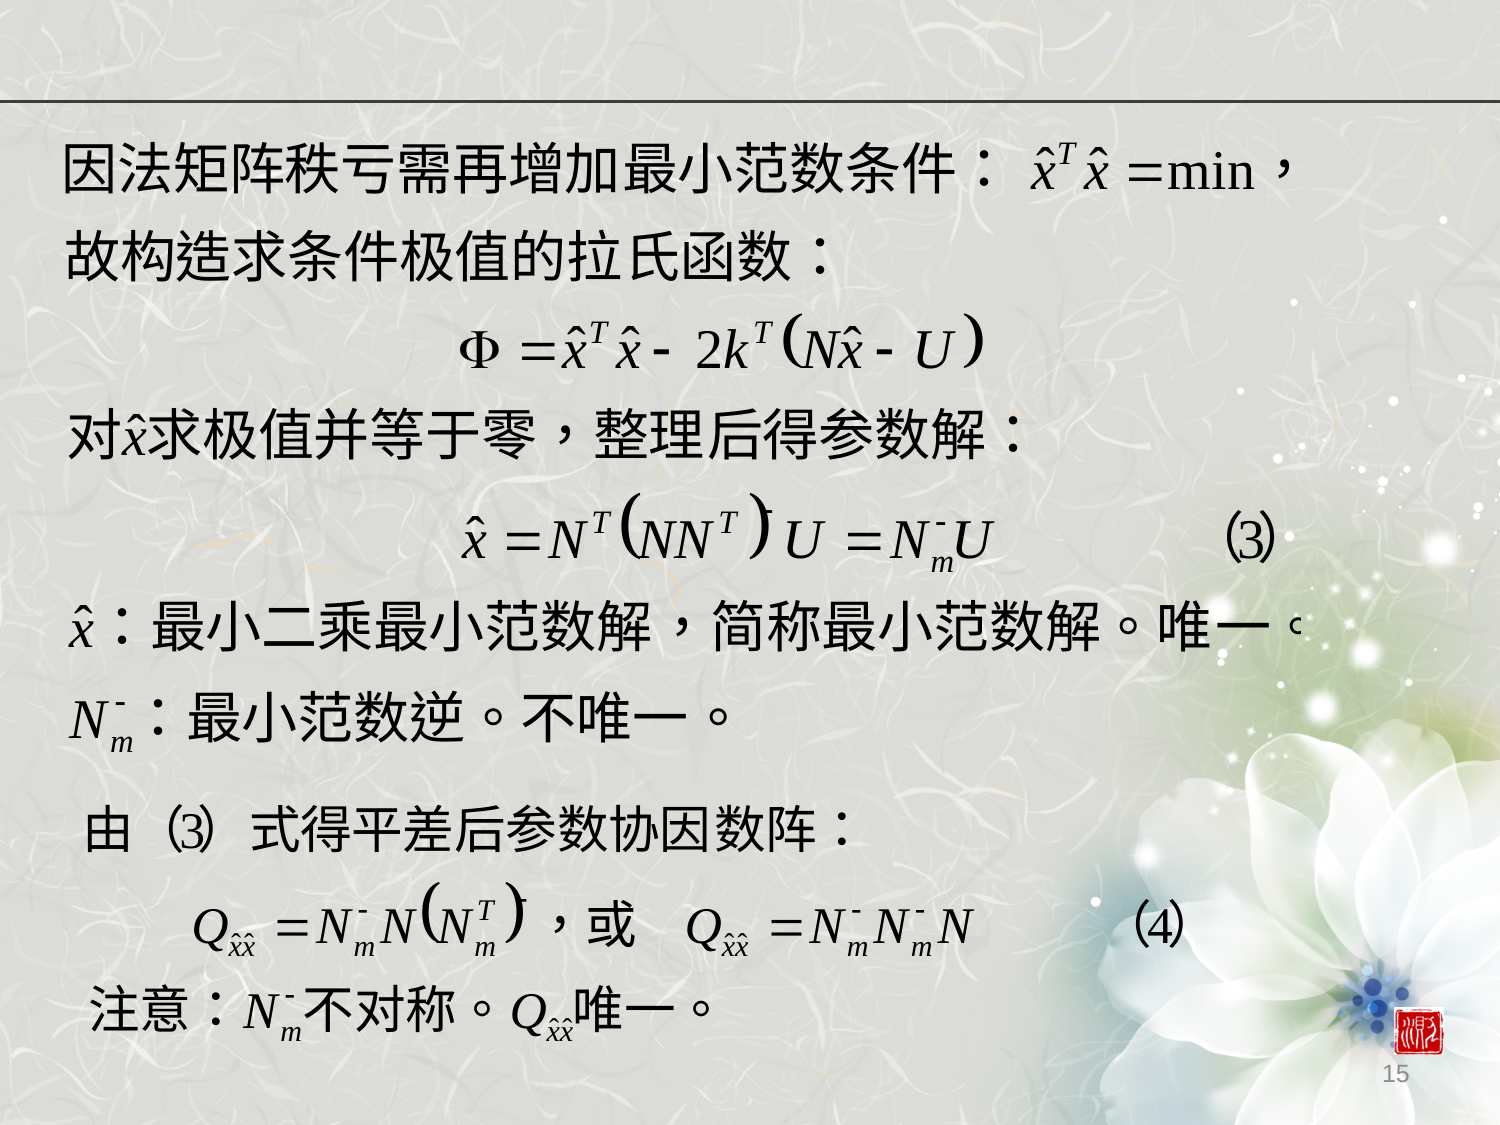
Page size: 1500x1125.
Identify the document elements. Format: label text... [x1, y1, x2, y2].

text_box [81, 796, 1201, 1051]
picture [0, 0, 1500, 100]
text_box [58, 128, 1302, 765]
slide_number 15 [1074, 1042, 1425, 1103]
picture [0, 103, 1500, 1125]
